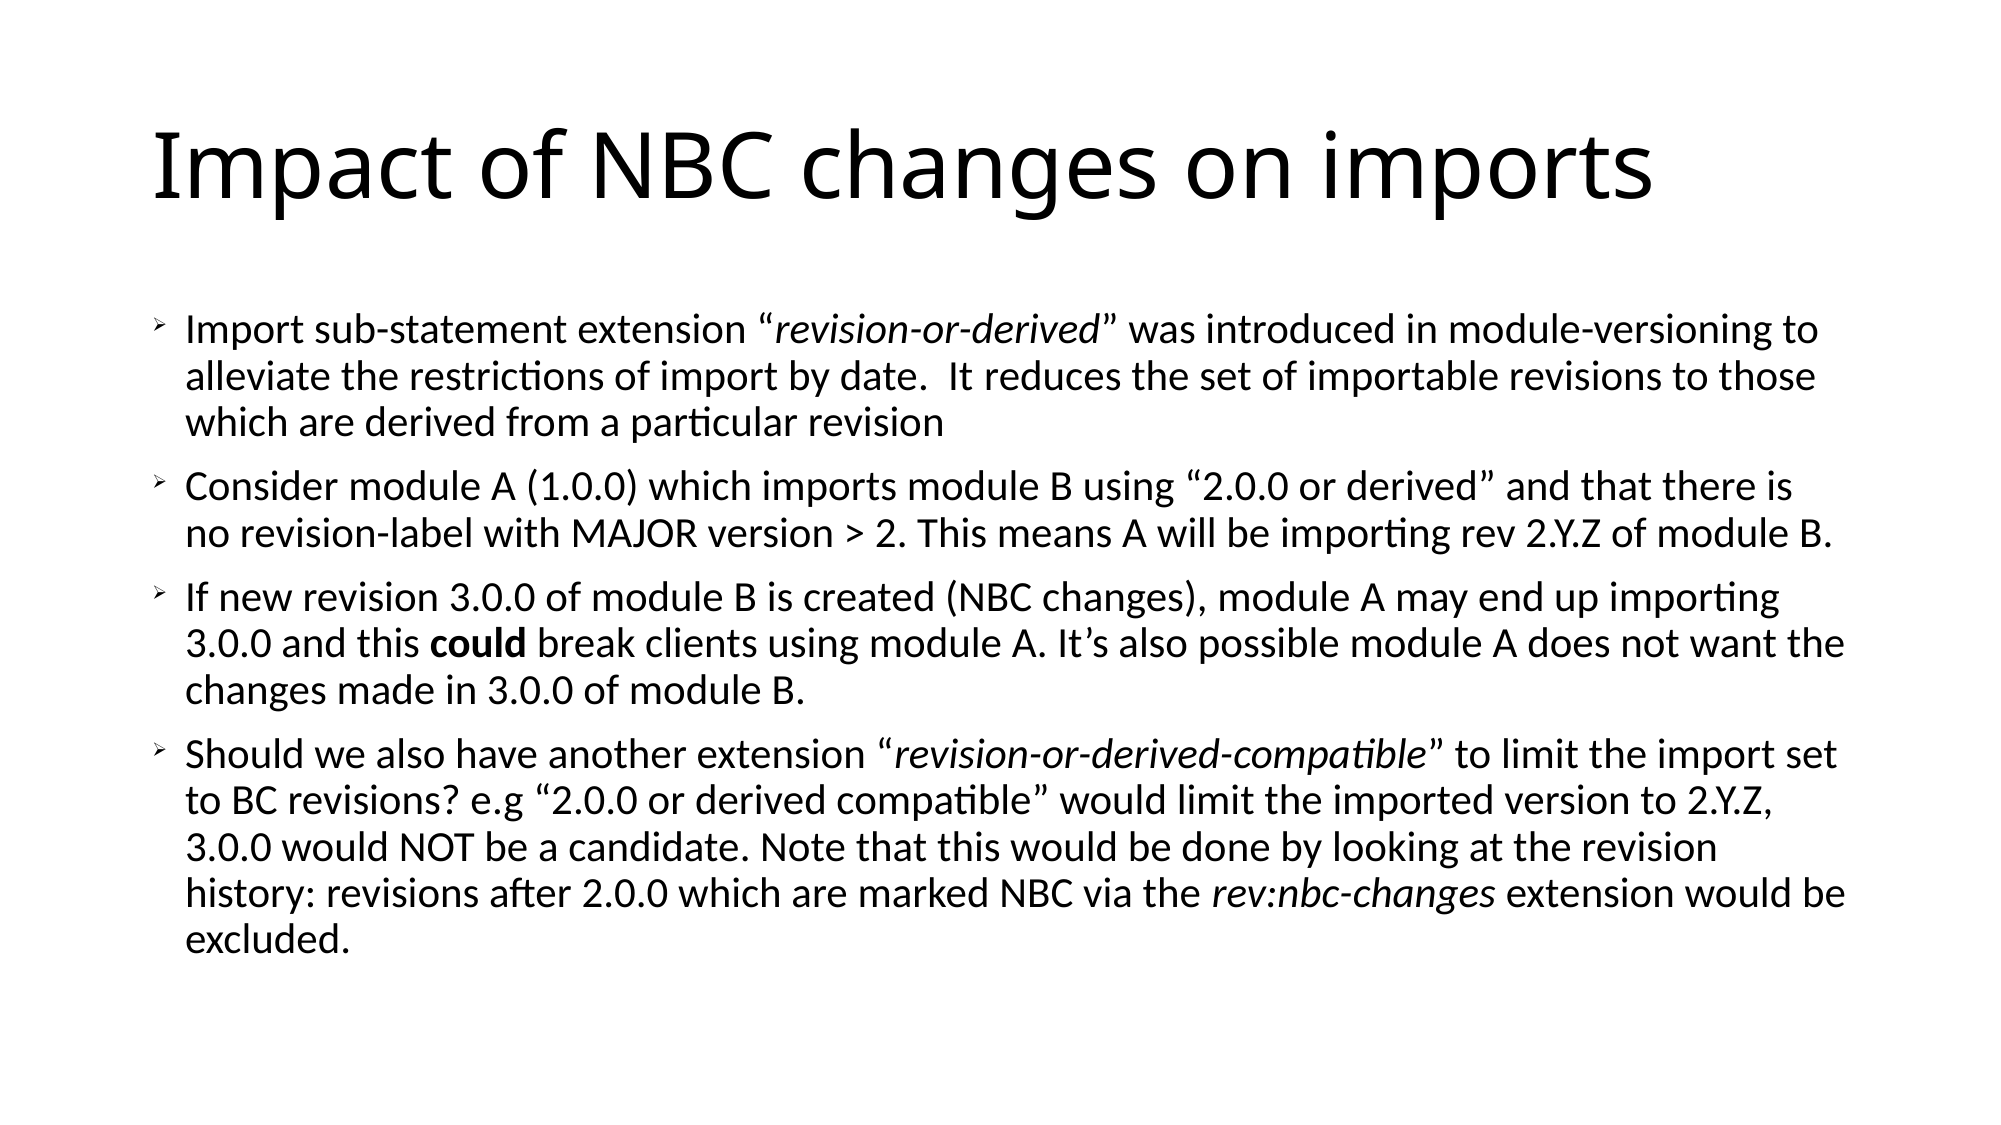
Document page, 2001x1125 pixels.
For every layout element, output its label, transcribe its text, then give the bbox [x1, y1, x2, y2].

text_box Impact of NBC changes on imports [137, 59, 1863, 277]
text_box Import sub-statement extension “revision-or-derived” was introduced in module-versioning to alleviate the restrictions of import by date. It reduces the set of importable revisions to those which are derived from a particular revision Consider module A (1.0.0) which imports module B using “2.0.0 or derived” and that there is no revision-label with MAJOR version > 2. This means A will be importing rev 2.Y.Z of module B. If new revision 3.0.0 of module B is created (NBC changes), module A may end up importing 3.0.0 and this could break clients using module A. It’s also possible module A does not want the changes made in 3.0.0 of module B. Should we also have another extension “revision-or-derived-compatible” to limit the import set to BC revisions? e.g “2.0.0 or derived compatible” would limit the imported version to 2.Y.Z, 3.0.0 would NOT be a candidate. Note that this would be done by looking at the revision history: revisions after 2.0.0 which are marked NBC via the rev:nbc-changes extension would be excluded. [137, 299, 1863, 1013]
